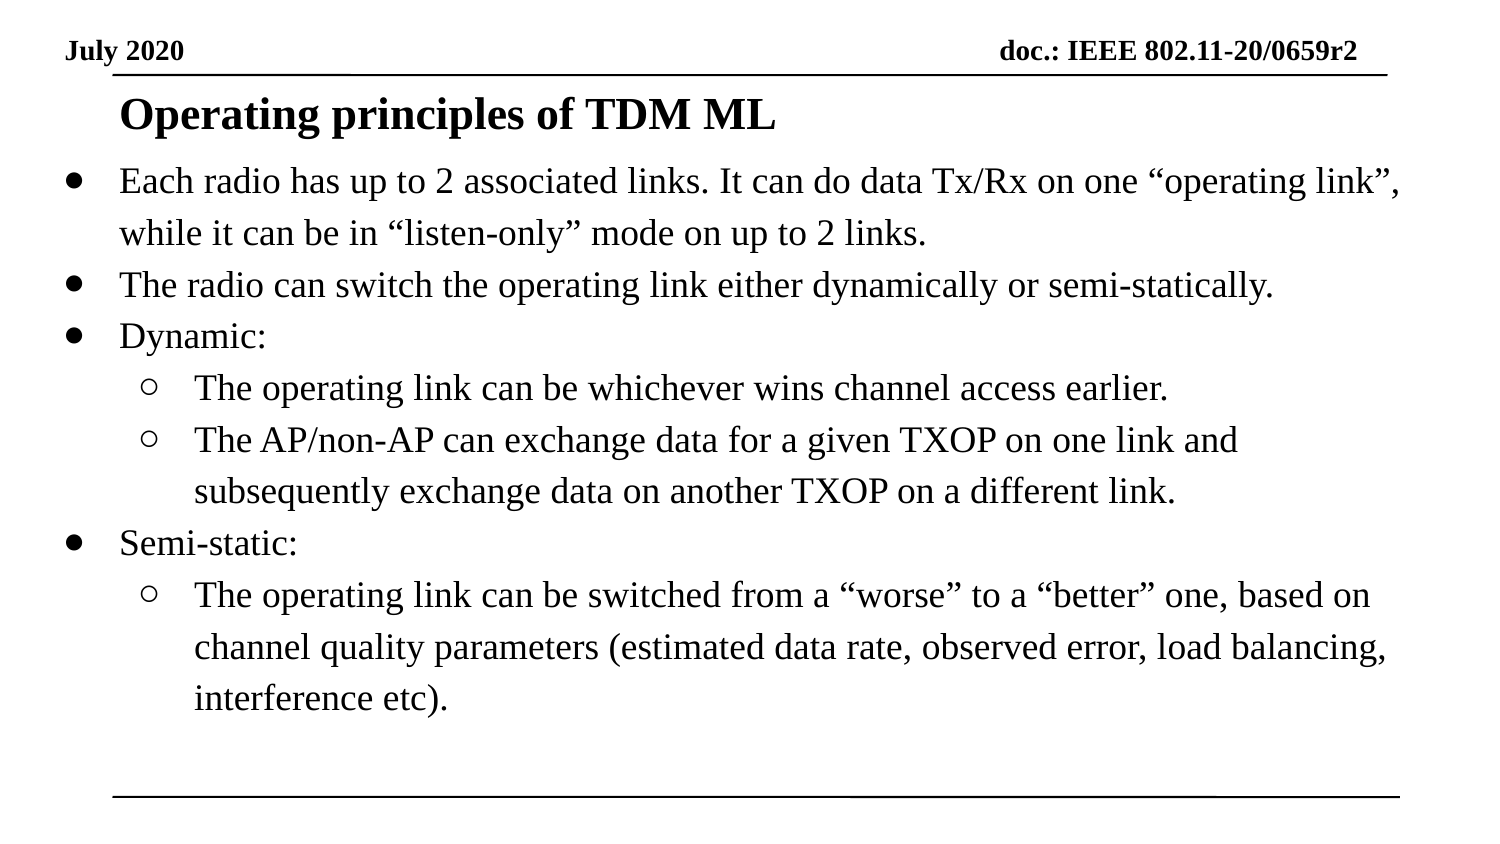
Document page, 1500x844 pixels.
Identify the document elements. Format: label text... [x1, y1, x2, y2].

list Operating principles of TDM ML Each radio has up to 2 associated links. It can do data Tx/Rx on one “operating link”, while it can be in “listen-only” mode on up to 2 links. The radio can switch the operating link either dynamically or semi-statically. Dynamic: The operating link can be whichever wins channel access earlier. The AP/non-AP can exchange data for a given TXOP on one link and subsequently exchange data on another TXOP on a different link. Semi-static: The operating link can be switched from a “worse” to a “better” one, based on channel quality parameters (estimated data rate, observed error, load balancing, interference etc). [32, 70, 1456, 789]
